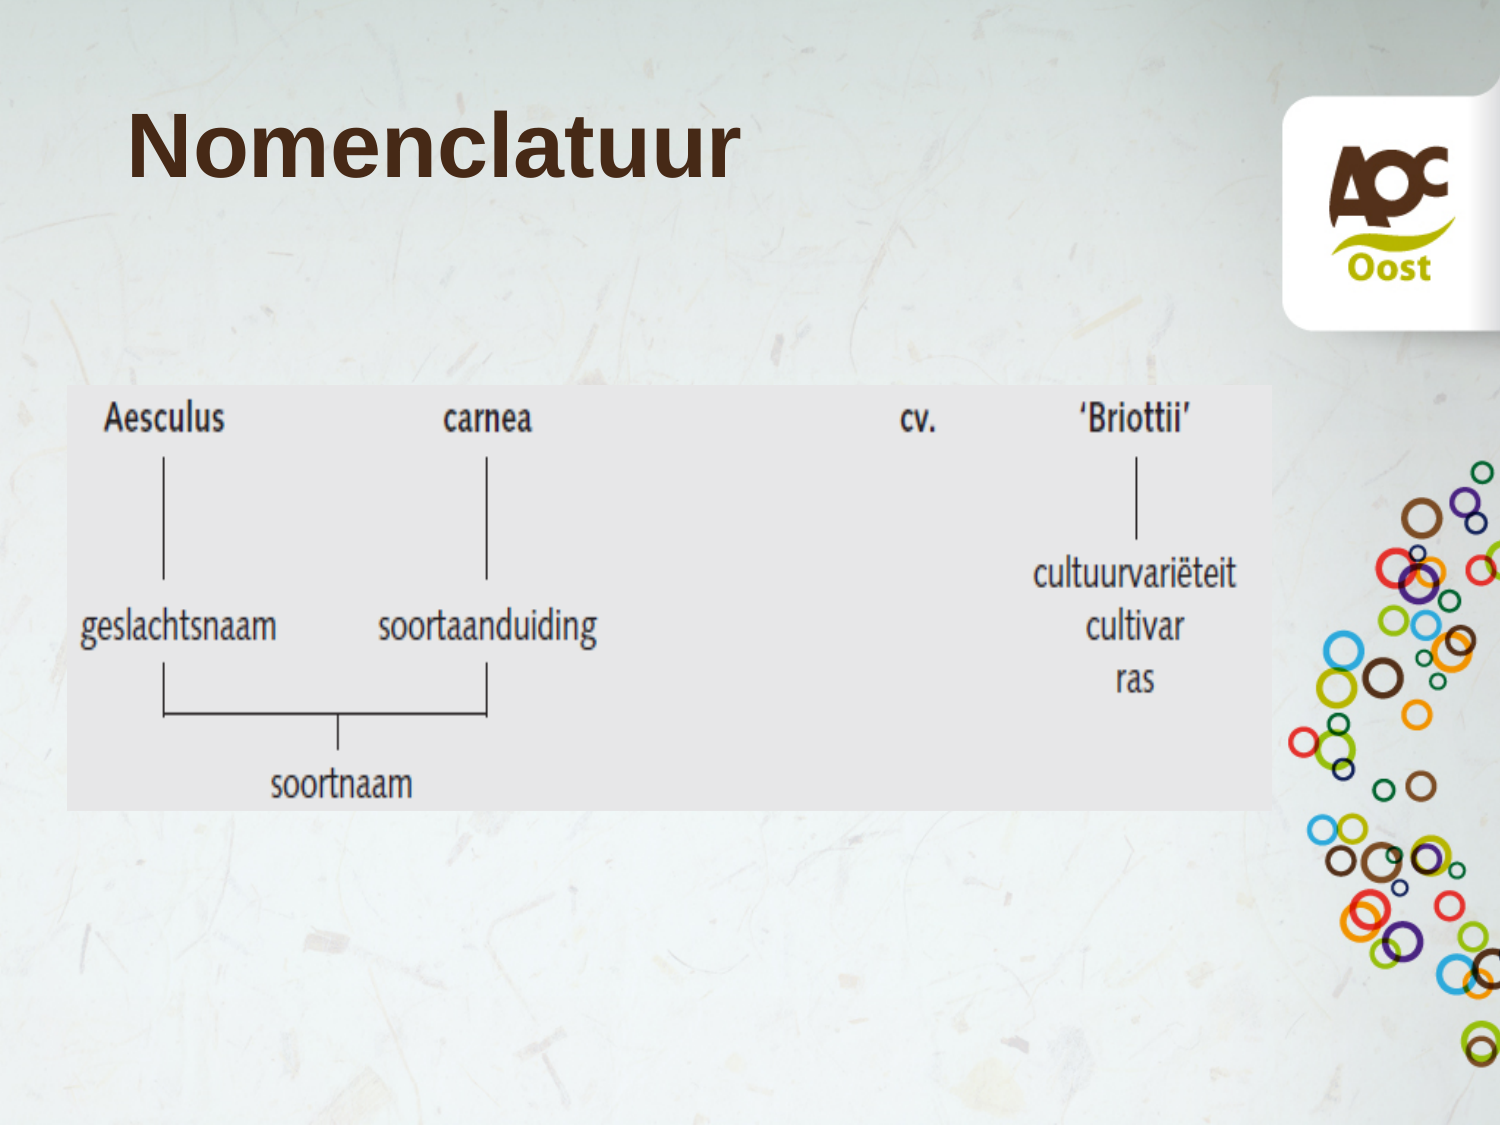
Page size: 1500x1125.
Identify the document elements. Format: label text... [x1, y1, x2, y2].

picture [0, 0, 1500, 1125]
title Nomenclatuur [112, 78, 1199, 256]
